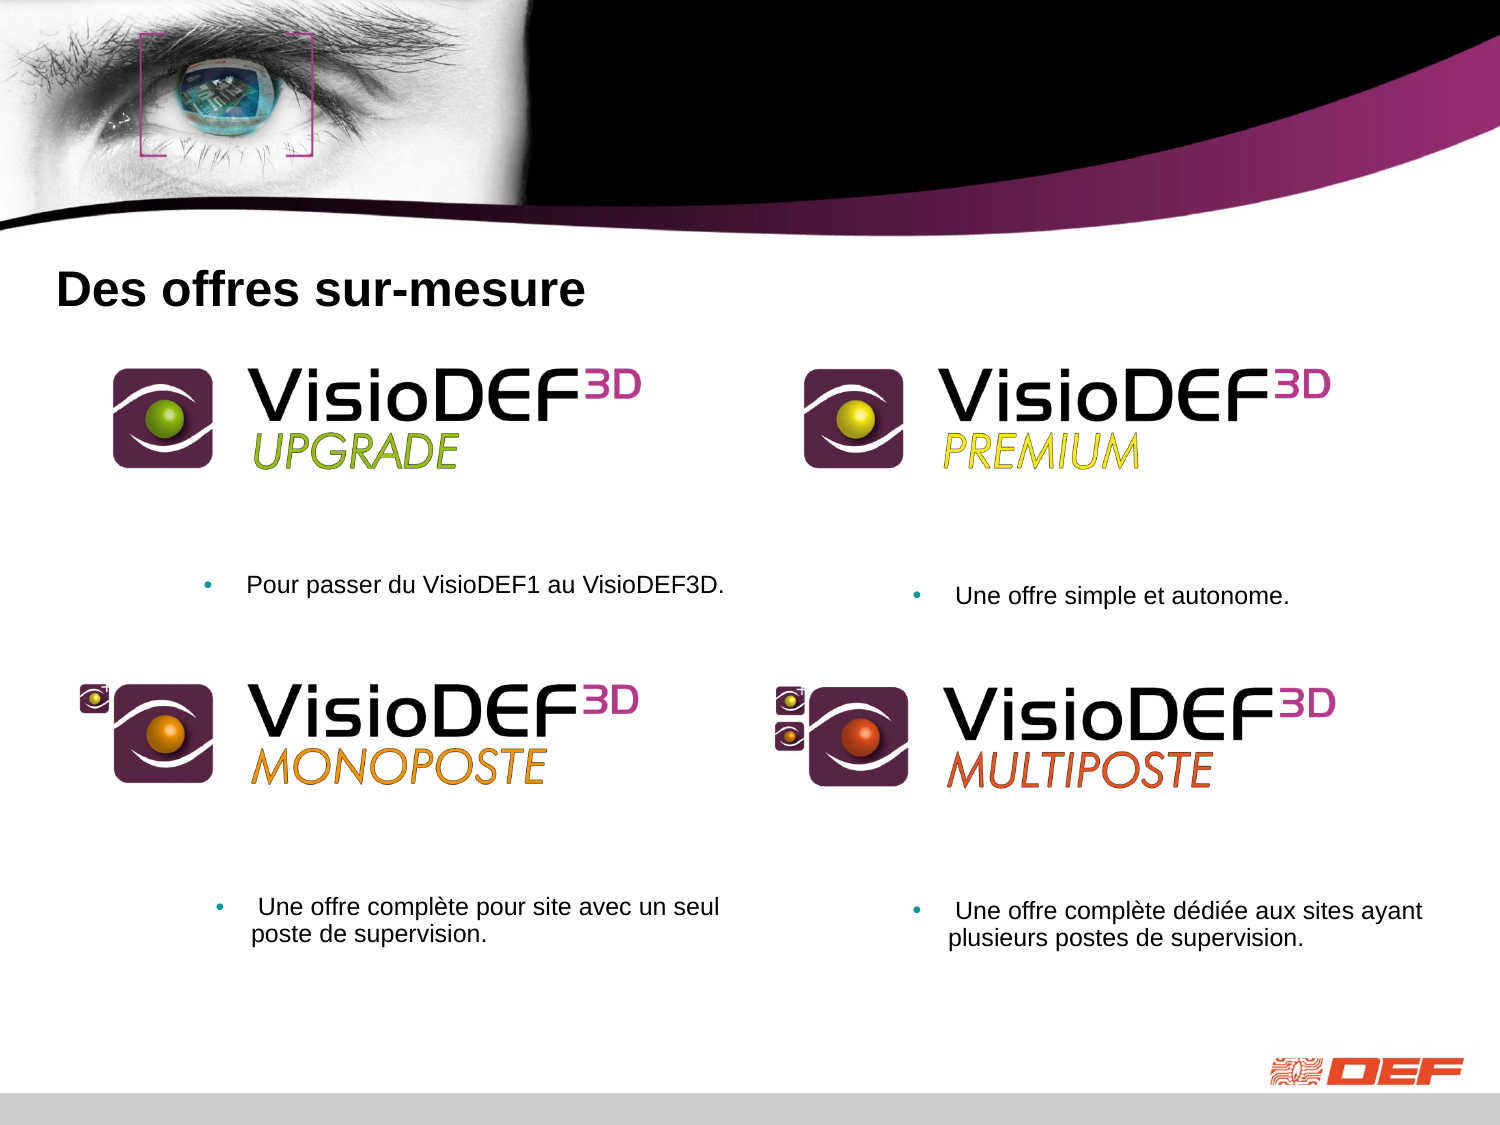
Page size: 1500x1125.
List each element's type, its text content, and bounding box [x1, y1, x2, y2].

text_box Une offre complète pour site avec un seul poste de supervision. [200, 887, 762, 953]
picture [0, 0, 1500, 1125]
text_box Une offre complète dédiée aux sites ayant plusieurs postes de supervision. [897, 890, 1459, 974]
text_box Pour passer du VisioDEF1 au VisioDEF3D. [189, 565, 750, 592]
text_box Une offre simple et autonome. [897, 575, 1459, 596]
text_box Des offres sur-mesure [41, 255, 1364, 338]
